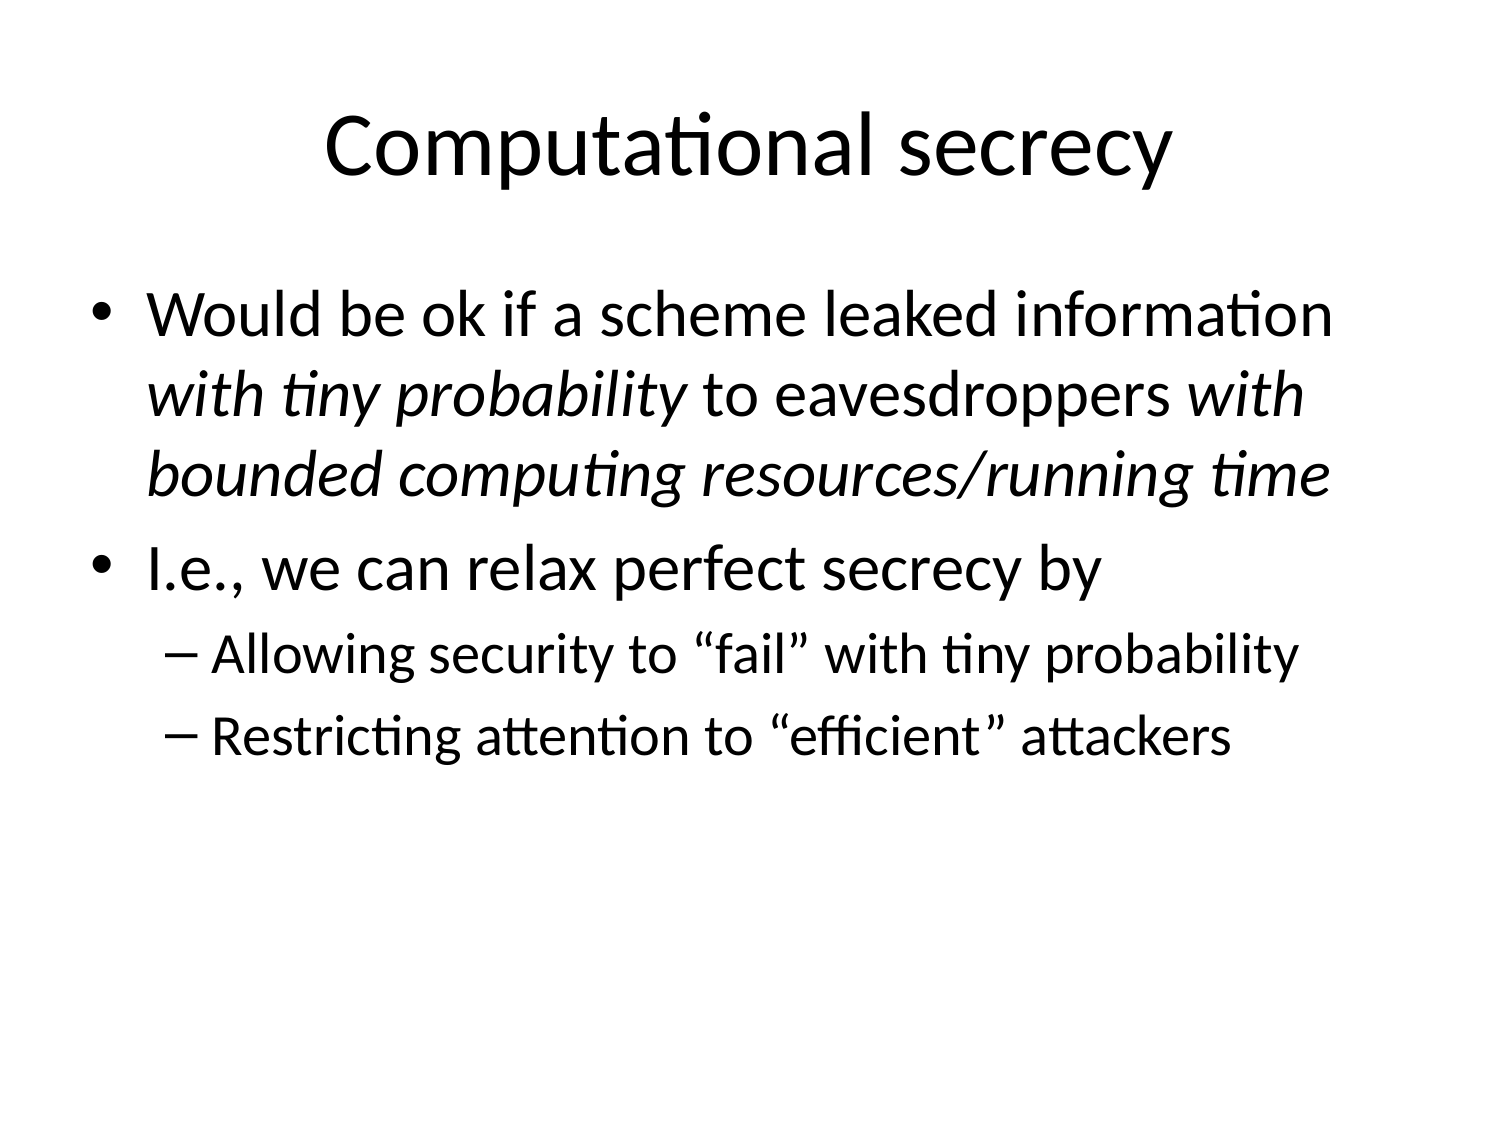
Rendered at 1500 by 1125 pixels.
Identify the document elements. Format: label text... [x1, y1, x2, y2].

list Would be ok if a scheme leaked information with tiny probability to eavesdroppers with bounded computing resources/running time I.e., we can relax perfect secrecy by Allowing security to “fail” with tiny probability Restricting attention to “efficient” attackers [75, 262, 1425, 1005]
title Computational secrecy [75, 45, 1425, 233]
